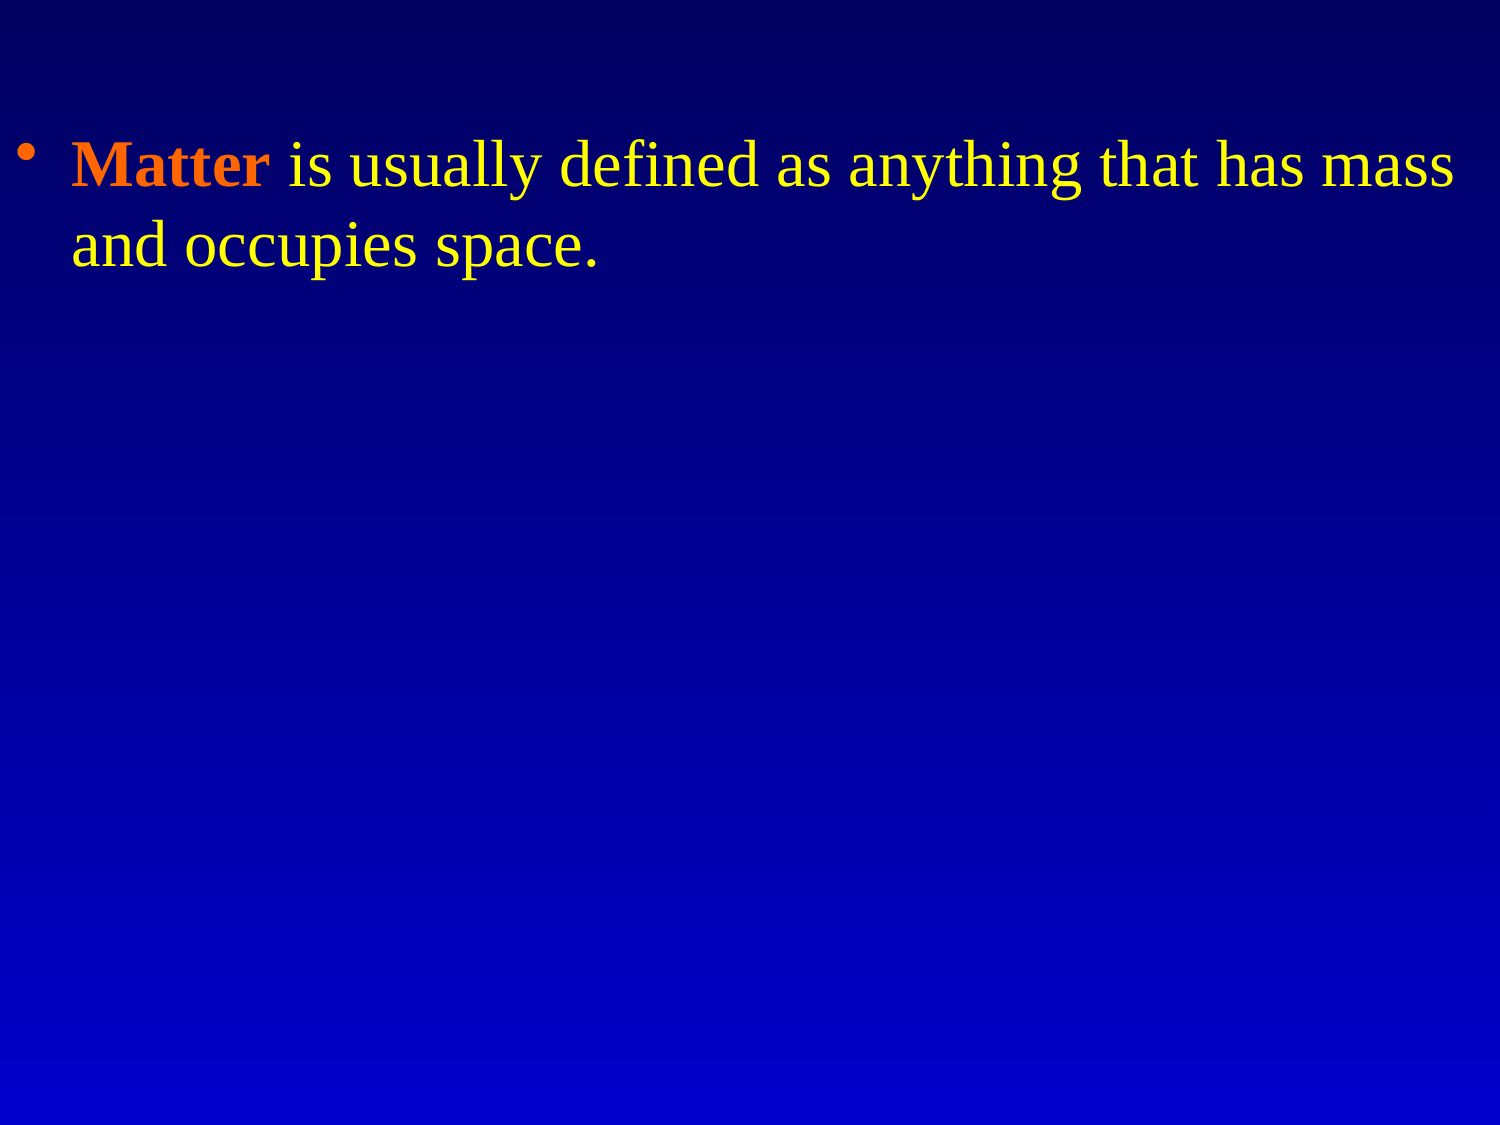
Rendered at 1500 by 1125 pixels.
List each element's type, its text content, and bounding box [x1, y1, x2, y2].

list Matter is usually defined as anything that has mass and occupies space. [0, 112, 1500, 326]
